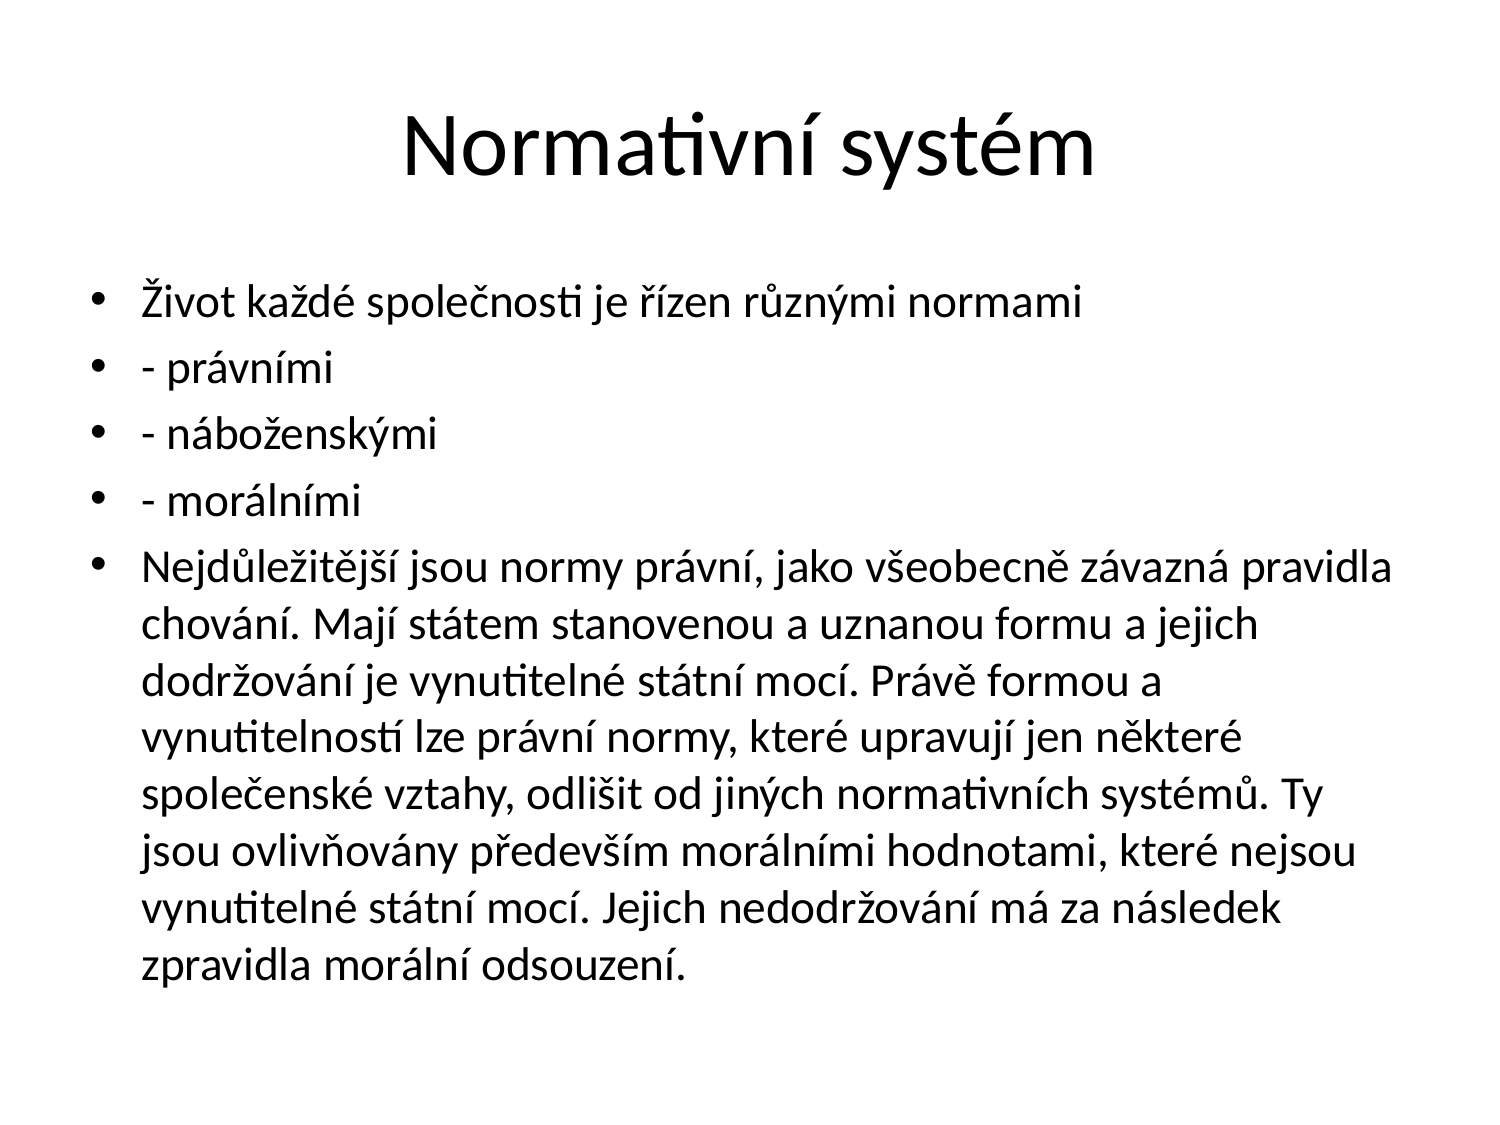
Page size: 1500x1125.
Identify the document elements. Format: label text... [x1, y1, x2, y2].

title Normativní systém [75, 45, 1425, 233]
list Život každé společnosti je řízen různými normami - právními - náboženskými - morálními Nejdůležitější jsou normy právní, jako všeobecně závazná pravidla chování. Mají státem stanovenou a uznanou formu a jejich dodržování je vynutitelné státní mocí. Právě formou a vynutitelností lze právní normy, které upravují jen některé společenské vztahy, odlišit od jiných normativních systémů. Ty jsou ovlivňovány především morálními hodnotami, které nejsou vynutitelné státní mocí. Jejich nedodržování má za následek zpravidla morální odsouzení. [75, 262, 1425, 1005]
